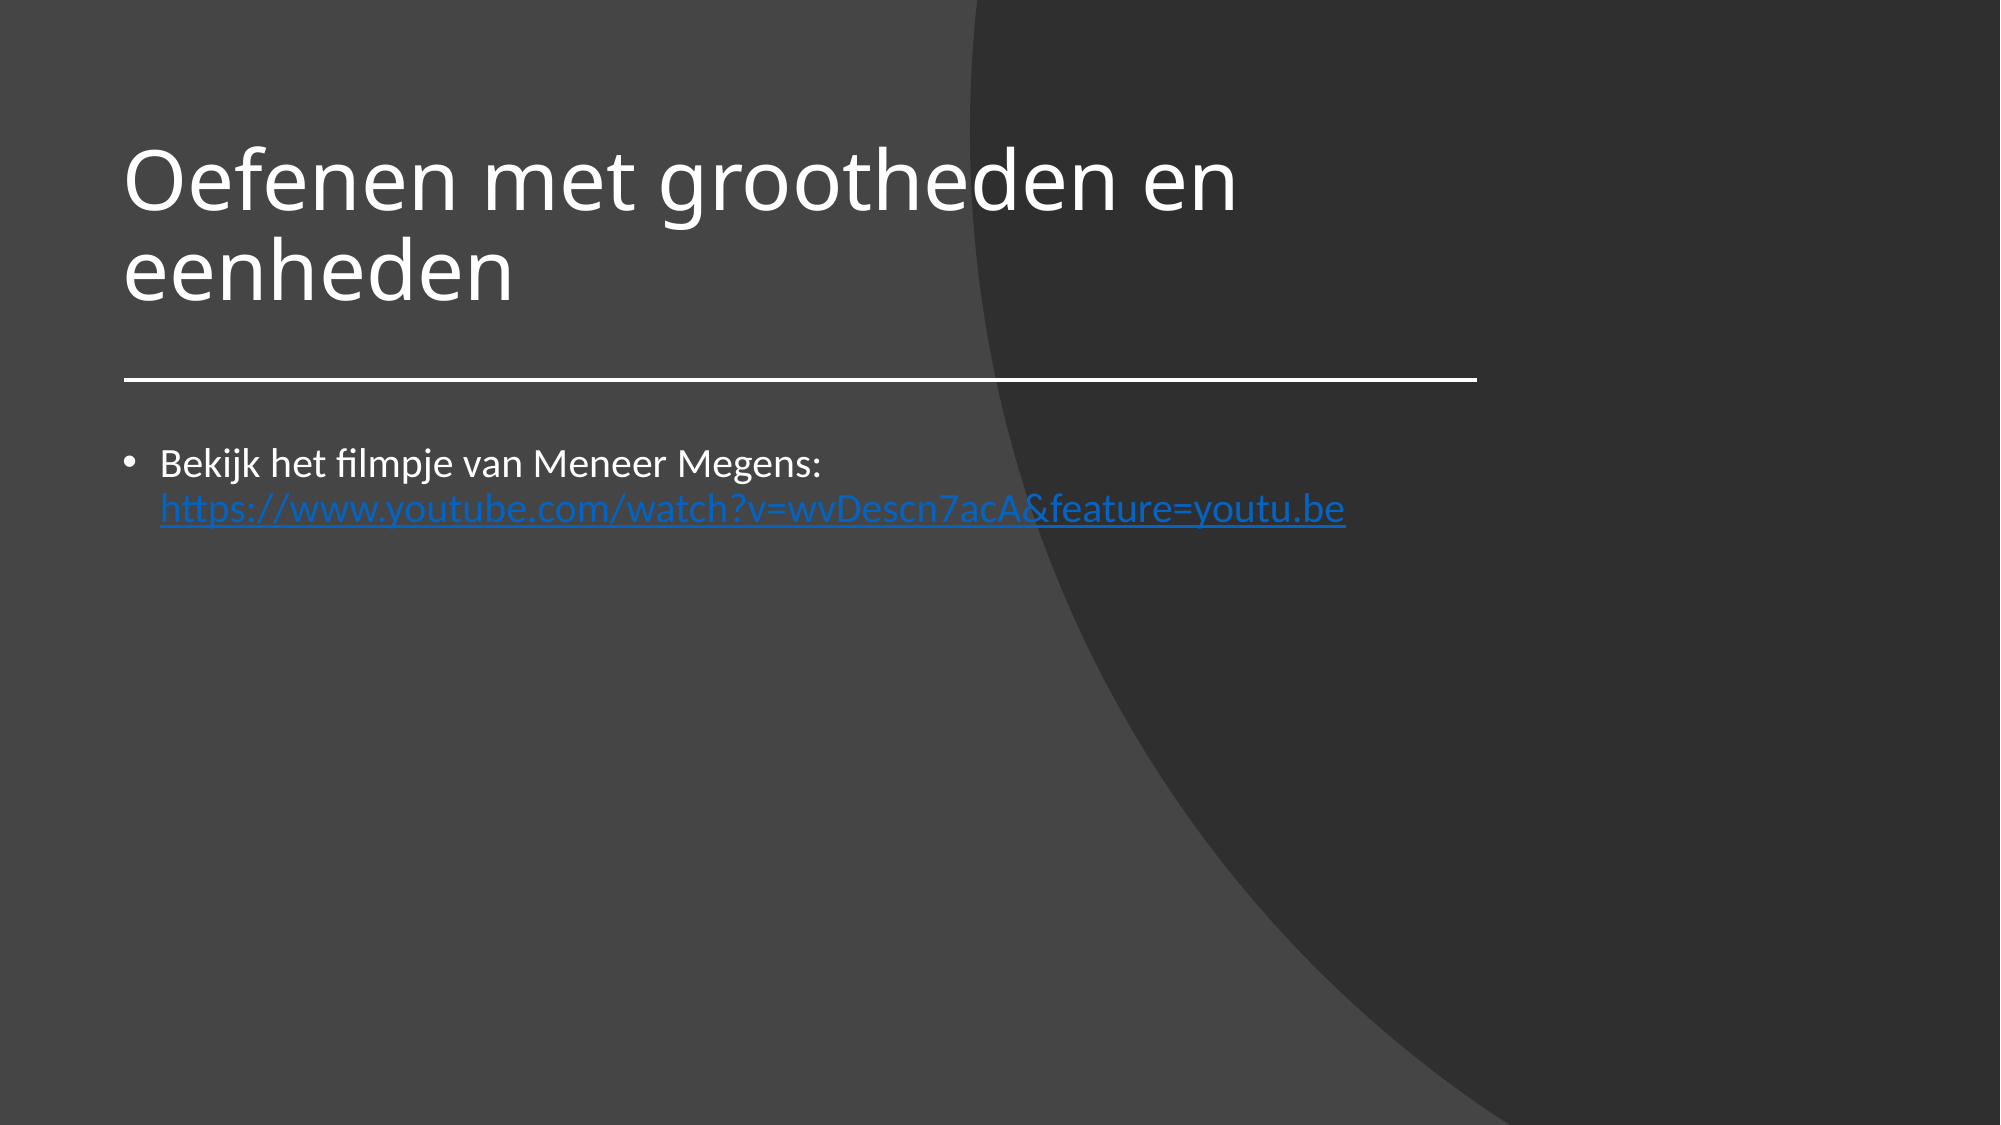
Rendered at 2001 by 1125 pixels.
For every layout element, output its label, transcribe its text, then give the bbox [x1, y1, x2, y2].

list Bekijk het filmpje van Meneer Megens: https://www.youtube.com/watch?v=wvDescn7acA&feature=youtu.be [107, 433, 1586, 980]
text_box [971, 0, 2000, 1125]
title Oefenen met grootheden en eenheden [107, 59, 1586, 327]
